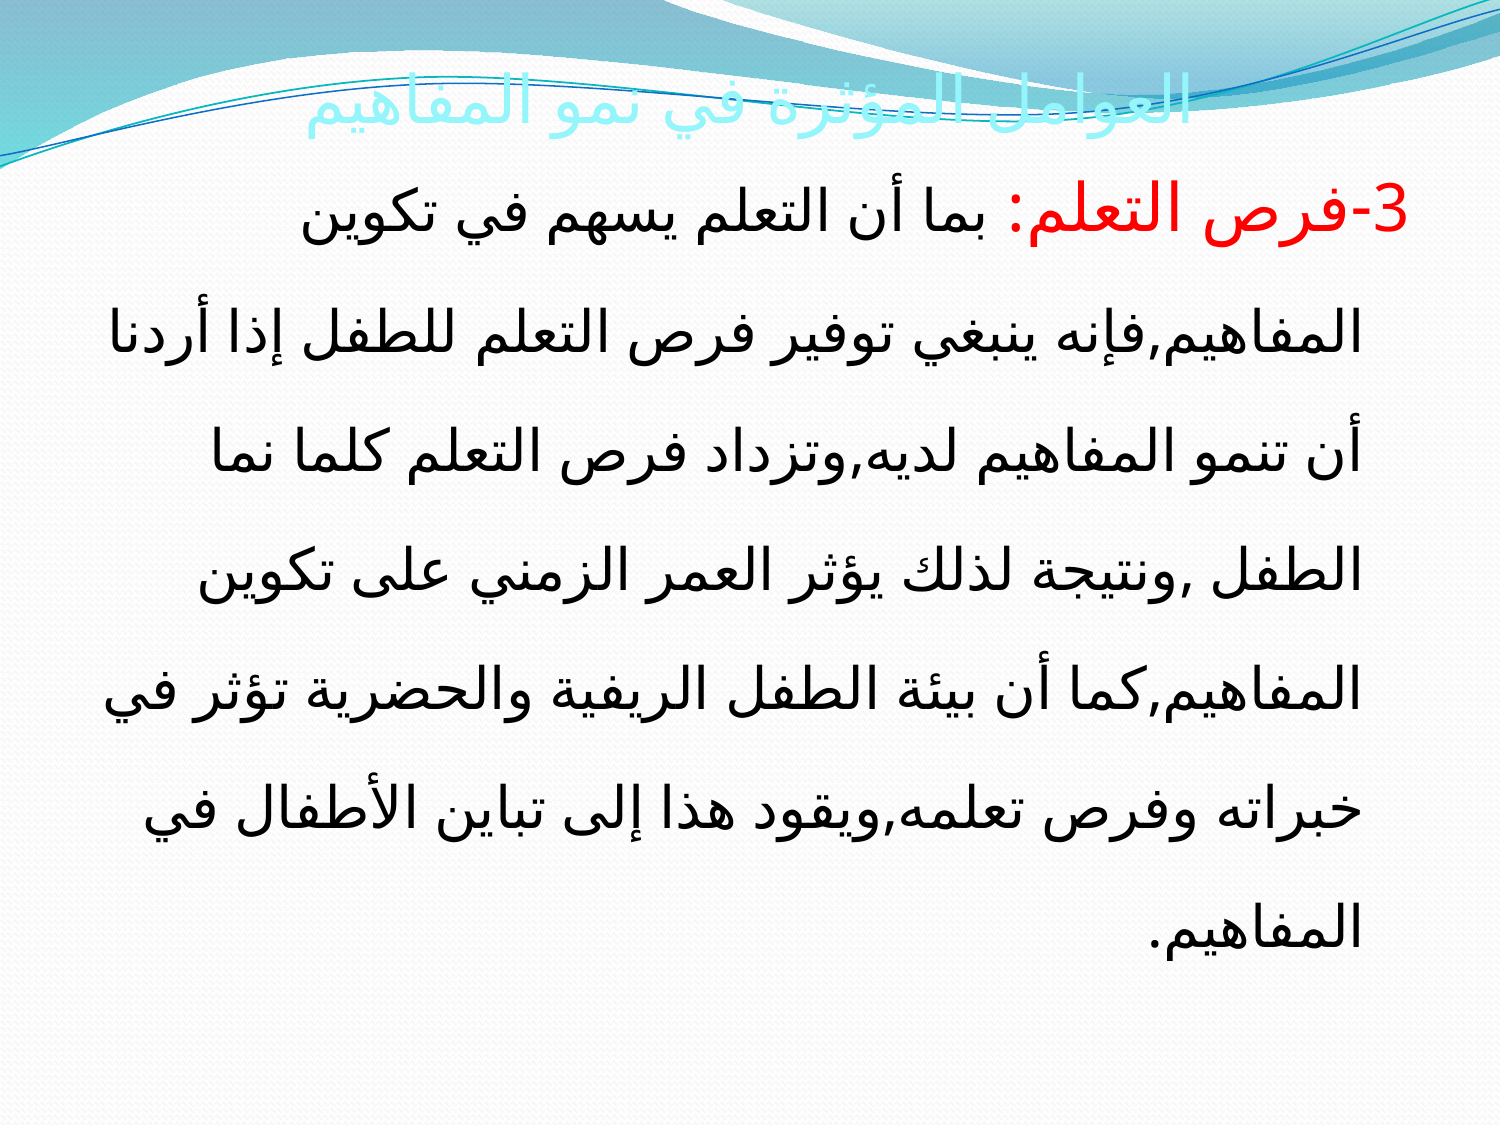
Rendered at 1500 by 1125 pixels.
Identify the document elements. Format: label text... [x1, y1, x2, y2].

title العوامل المؤثرة في نمو المفاهيم [75, 0, 1425, 101]
list 3-فرص التعلم: بما أن التعلم يسهم في تكوين المفاهيم,فإنه ينبغي توفير فرص التعلم للطفل إذا أردنا أن تنمو المفاهيم لديه,وتزداد فرص التعلم كلما نما الطفل ,ونتيجة لذلك يؤثر العمر الزمني على تكوين المفاهيم,كما أن بيئة الطفل الريفية والحضرية تؤثر في خبراته وفرص تعلمه,ويقود هذا إلى تباين الأطفال في المفاهيم. [75, 101, 1425, 1125]
